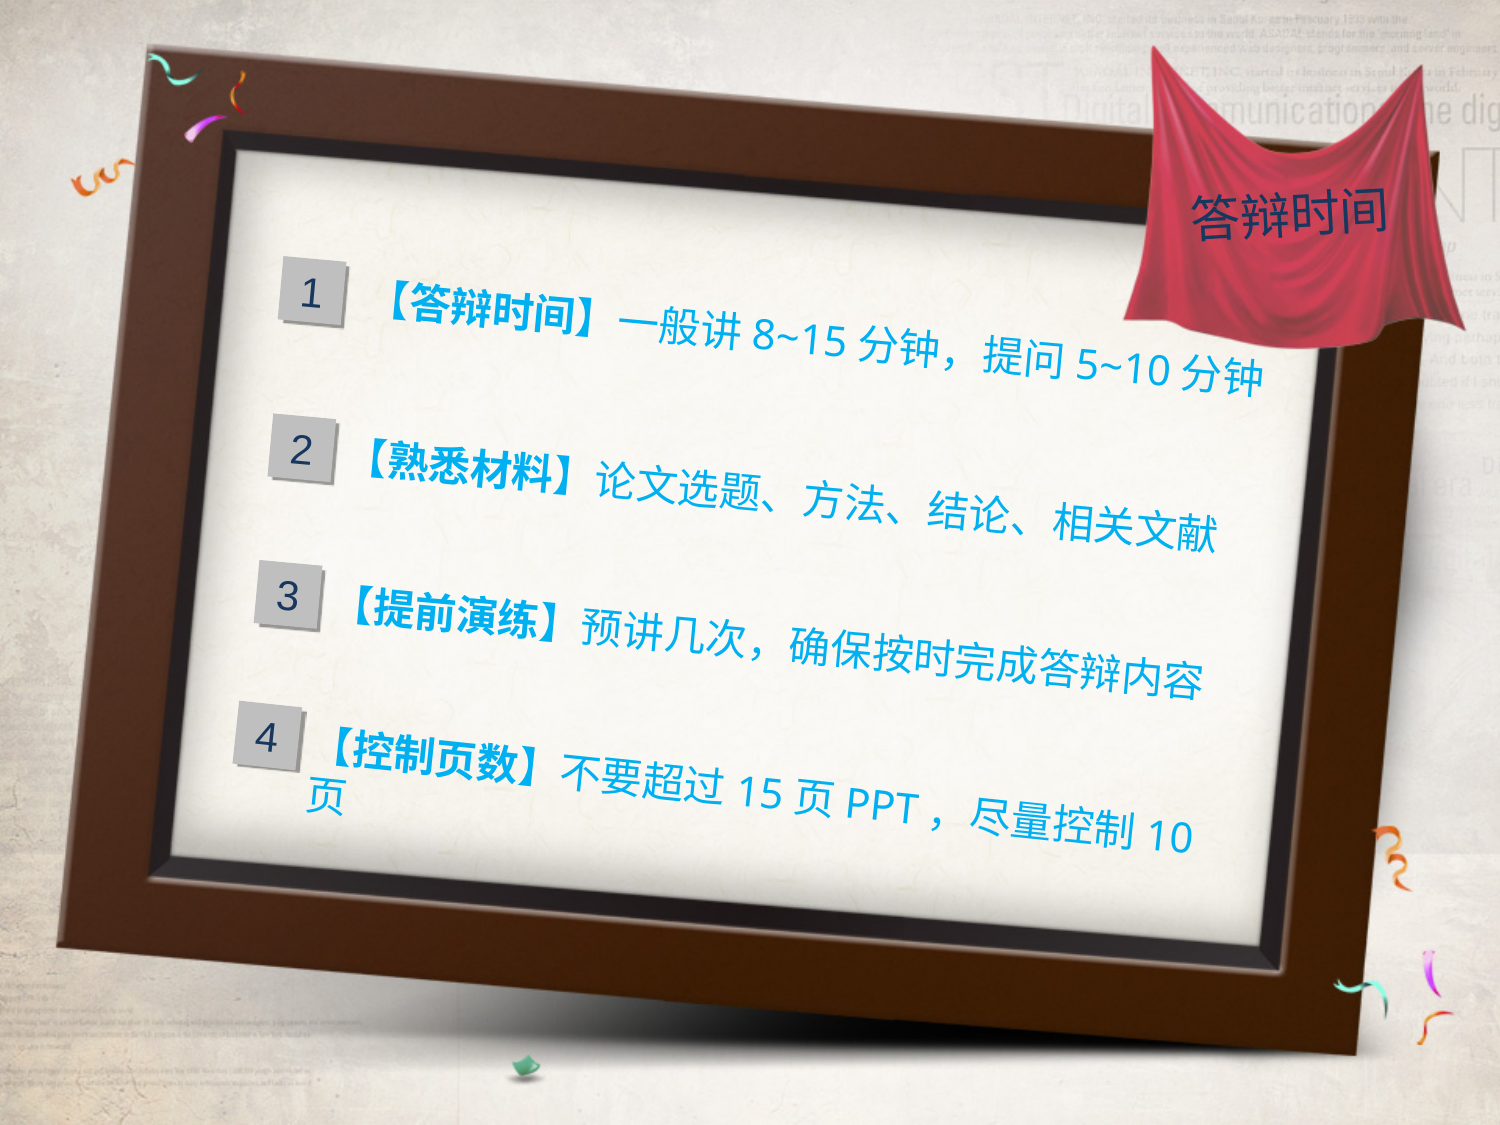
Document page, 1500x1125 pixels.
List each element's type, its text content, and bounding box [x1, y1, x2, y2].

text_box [234, 756, 1256, 824]
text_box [256, 608, 1277, 675]
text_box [270, 461, 1291, 529]
text_box 答辩时间 [1173, 169, 1407, 258]
picture [0, 0, 1500, 1125]
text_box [280, 303, 1313, 370]
